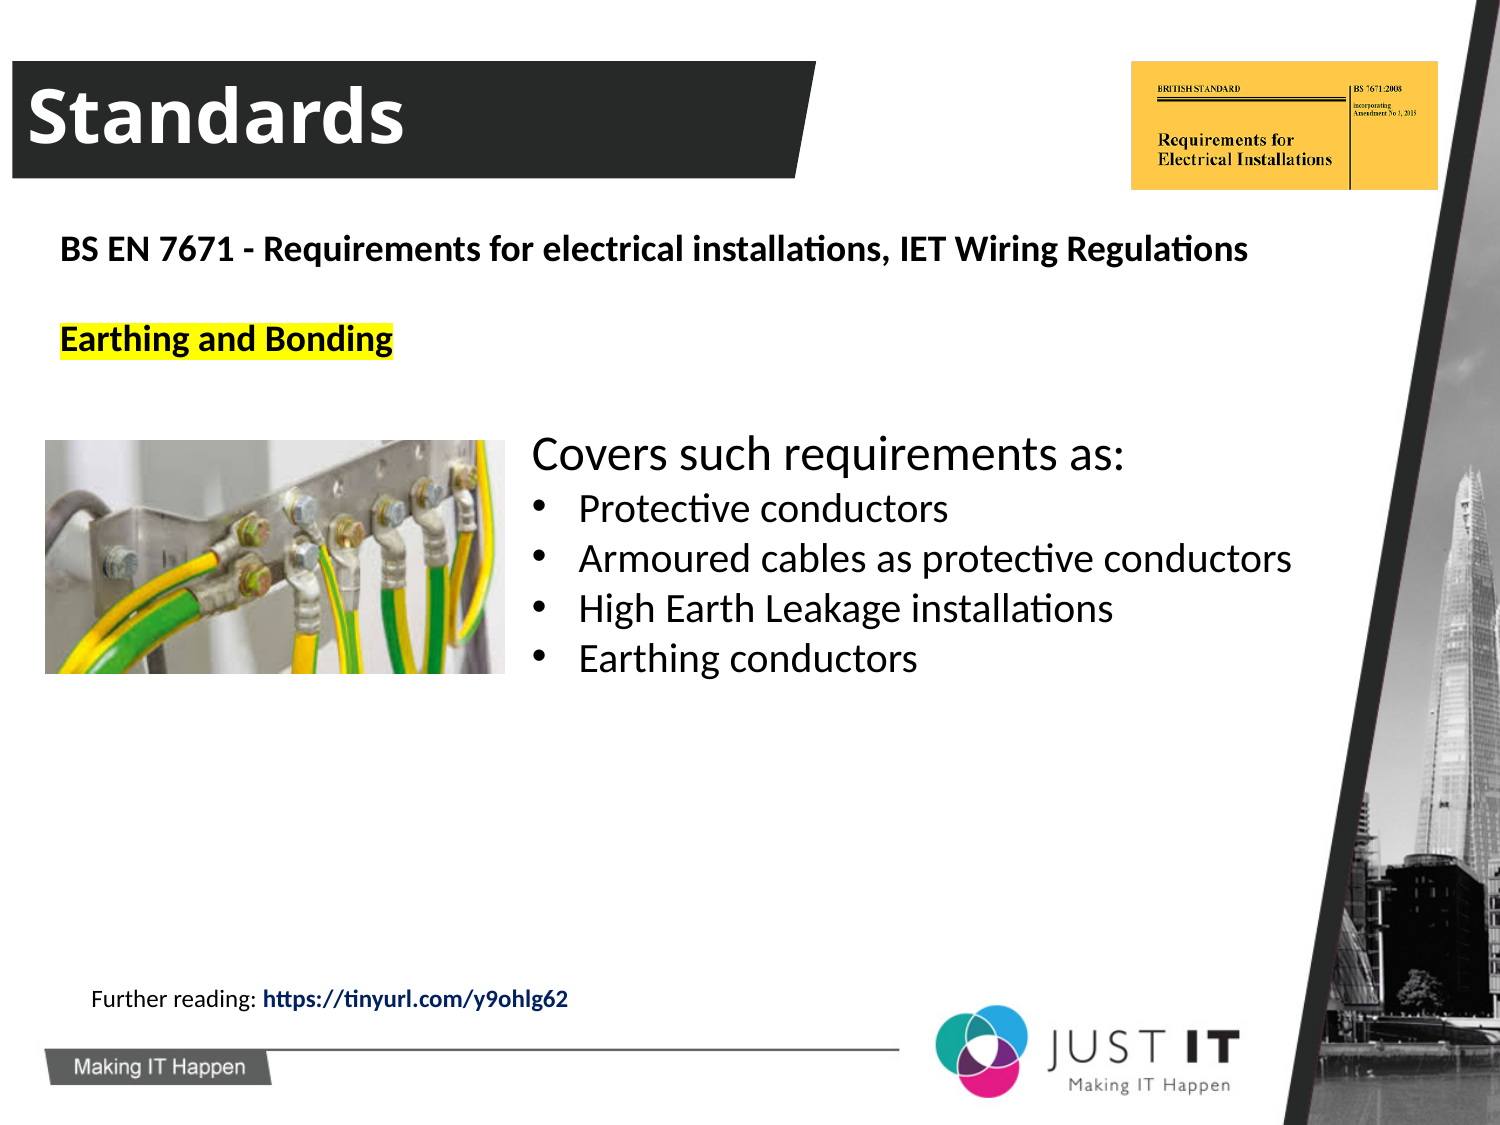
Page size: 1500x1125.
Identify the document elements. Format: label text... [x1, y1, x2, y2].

text_box BS EN 7671 - Requirements for electrical installations, IET Wiring Regulations Earthing and Bonding [45, 216, 1270, 411]
title Standards [12, 61, 927, 179]
picture [0, 0, 1500, 1125]
text_box Covers such requirements as: Protective conductors Armoured cables as protective conductors High Earth Leakage installations Earthing conductors [517, 413, 1433, 733]
text_box Further reading: https://tinyurl.com/y9ohlg62 [76, 975, 975, 1020]
